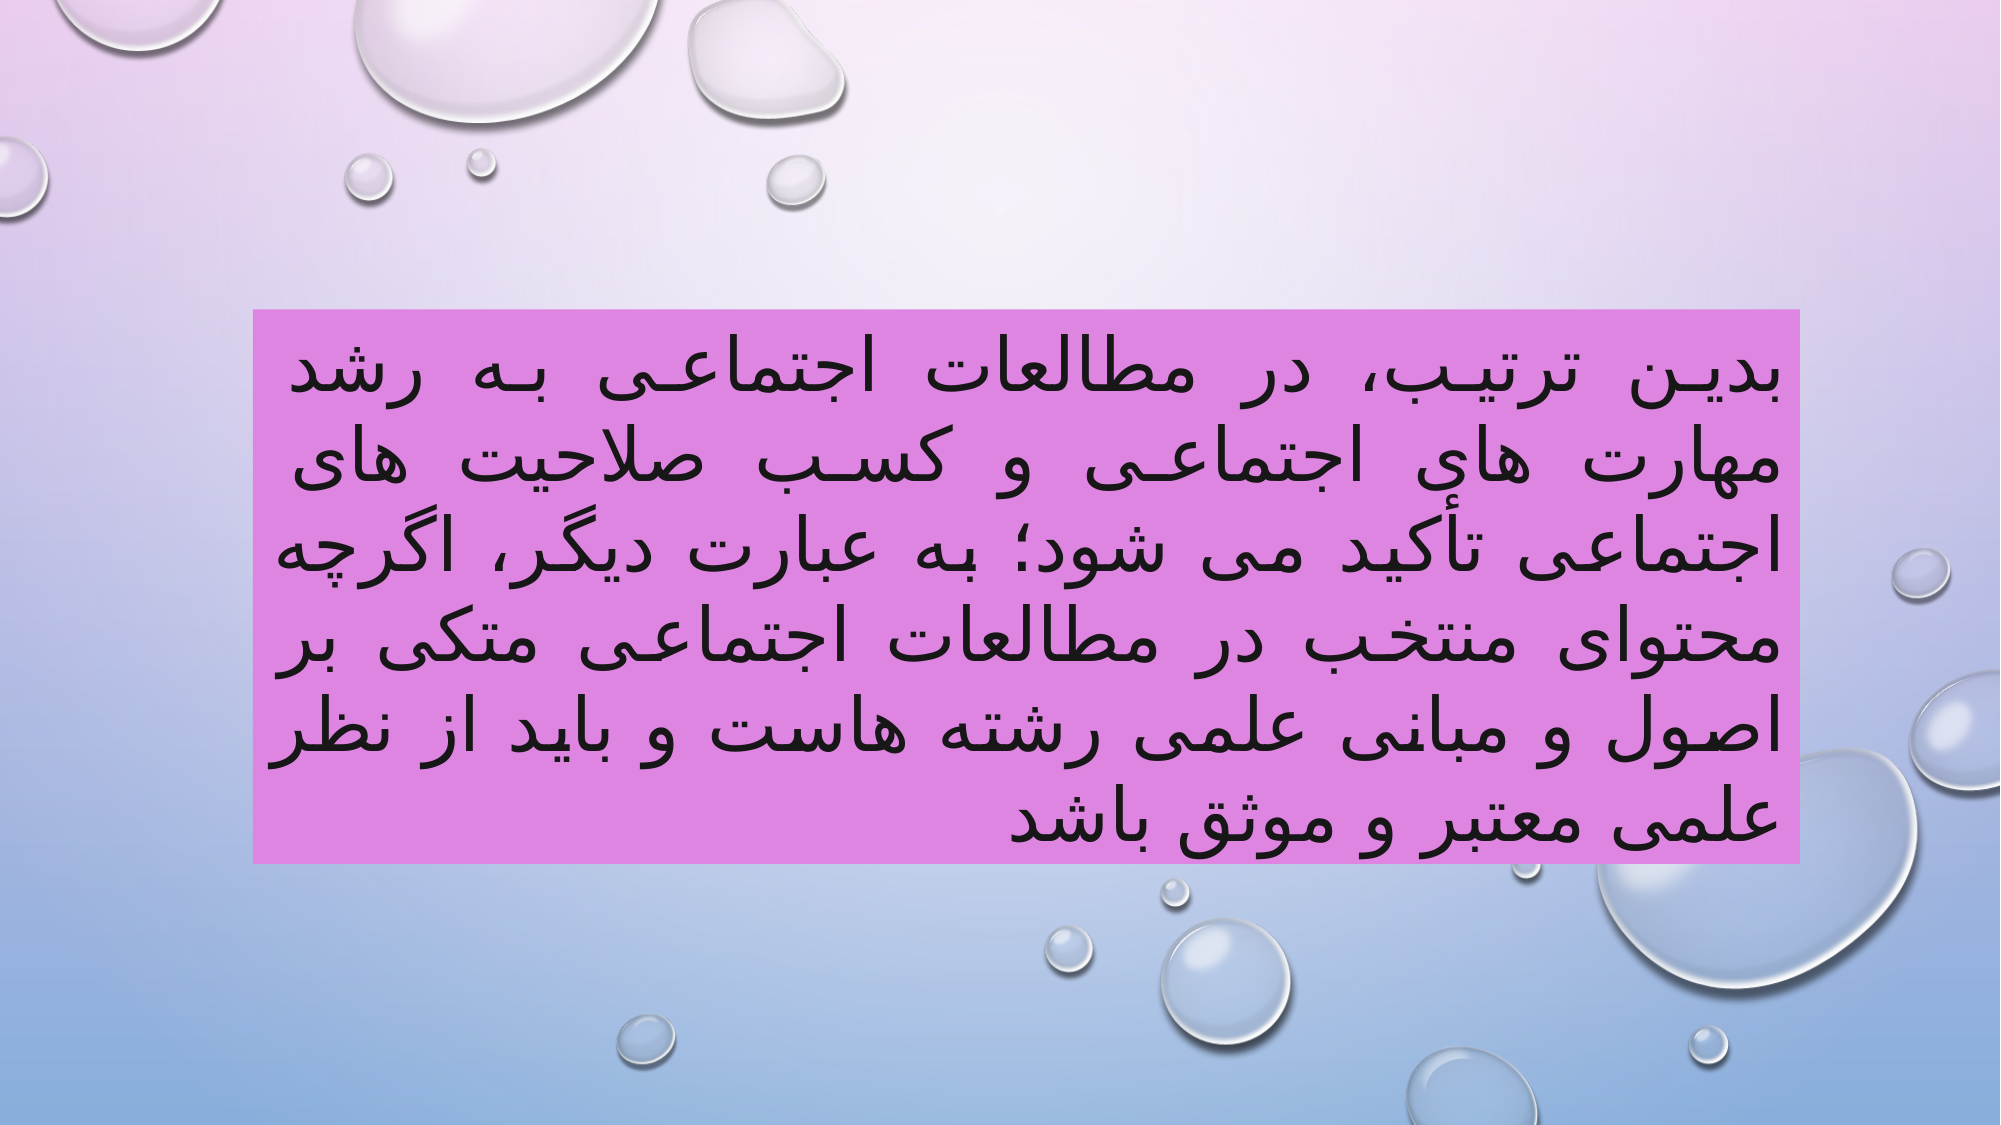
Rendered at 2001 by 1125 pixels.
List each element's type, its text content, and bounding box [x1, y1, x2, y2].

text_box بدين ترتيب، در مطالعات اجتماعی به رشد مهارت های اجتماعی و کسب صلاحيت های اجتماعی تأکيد می شود؛ به عبارت ديگر، اگرچه محتوای منتخب در مطالعات اجتماعی متکی بر اصول و مبانی علمی رشته هاست و بايد از نظر علمی معتبر و موثق باشد [252, 309, 1800, 864]
picture [0, 0, 2000, 1125]
